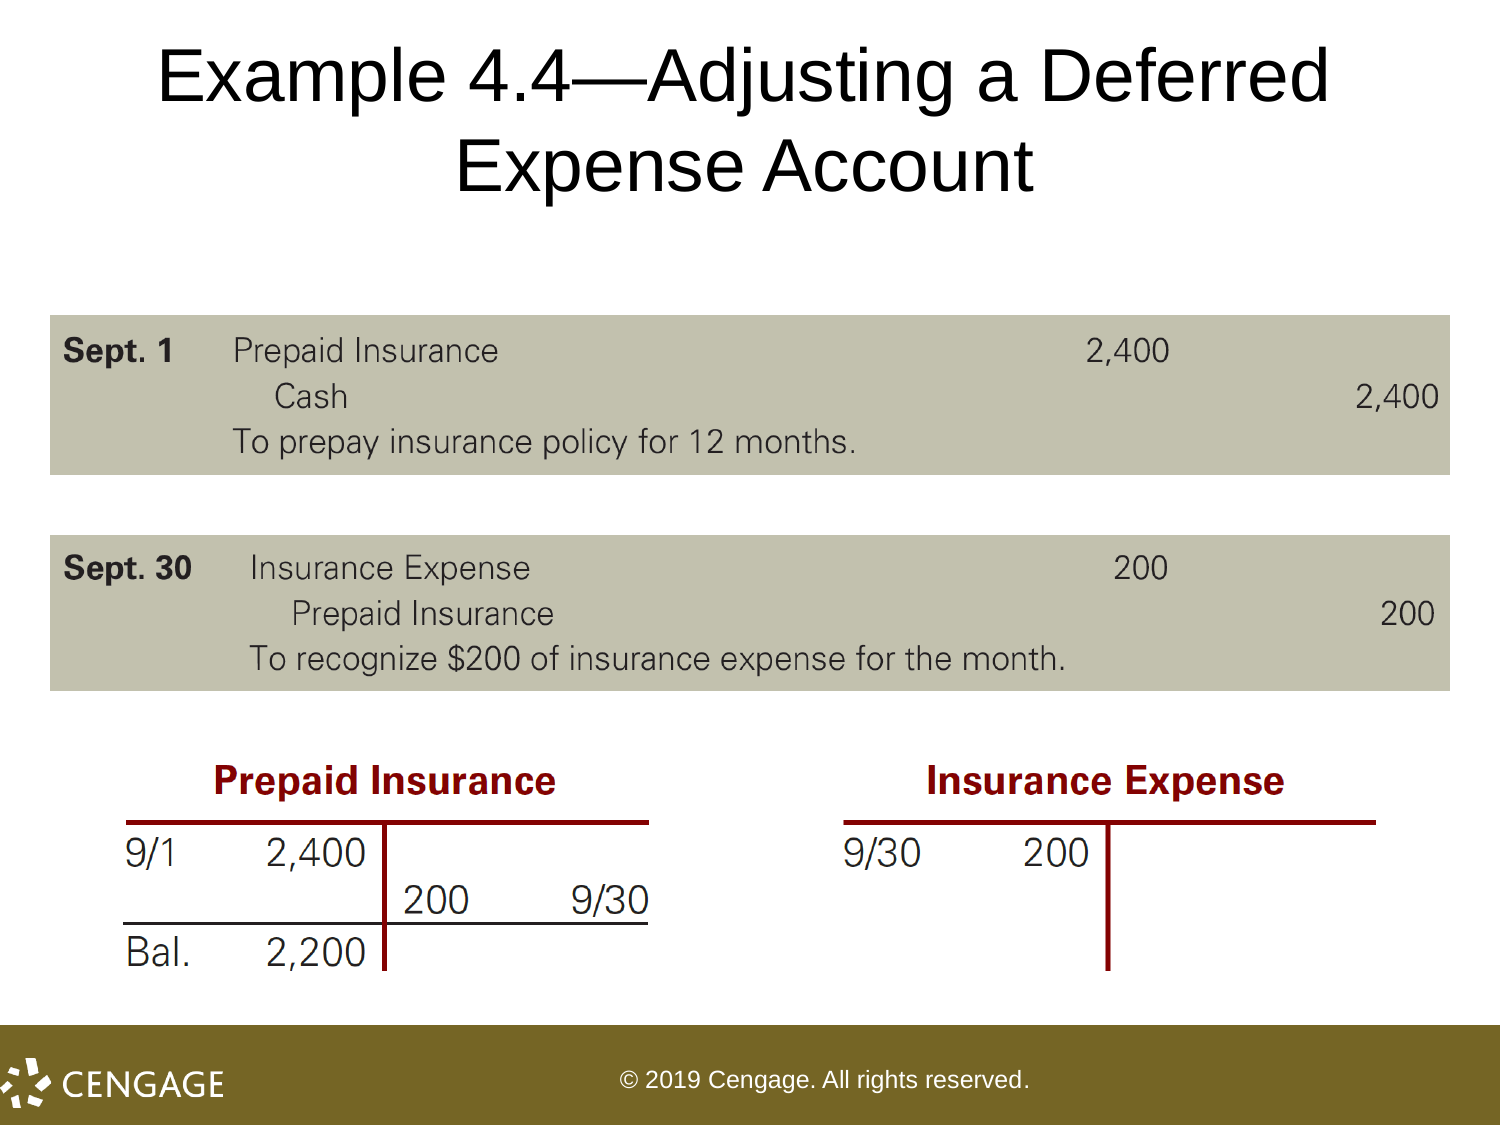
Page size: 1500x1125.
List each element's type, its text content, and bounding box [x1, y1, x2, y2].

picture [49, 314, 1451, 475]
picture [0, 1058, 223, 1108]
picture [102, 732, 1397, 994]
picture [49, 535, 1451, 691]
title Example 4.4—Adjusting a Deferred Expense Account [58, 25, 1430, 206]
